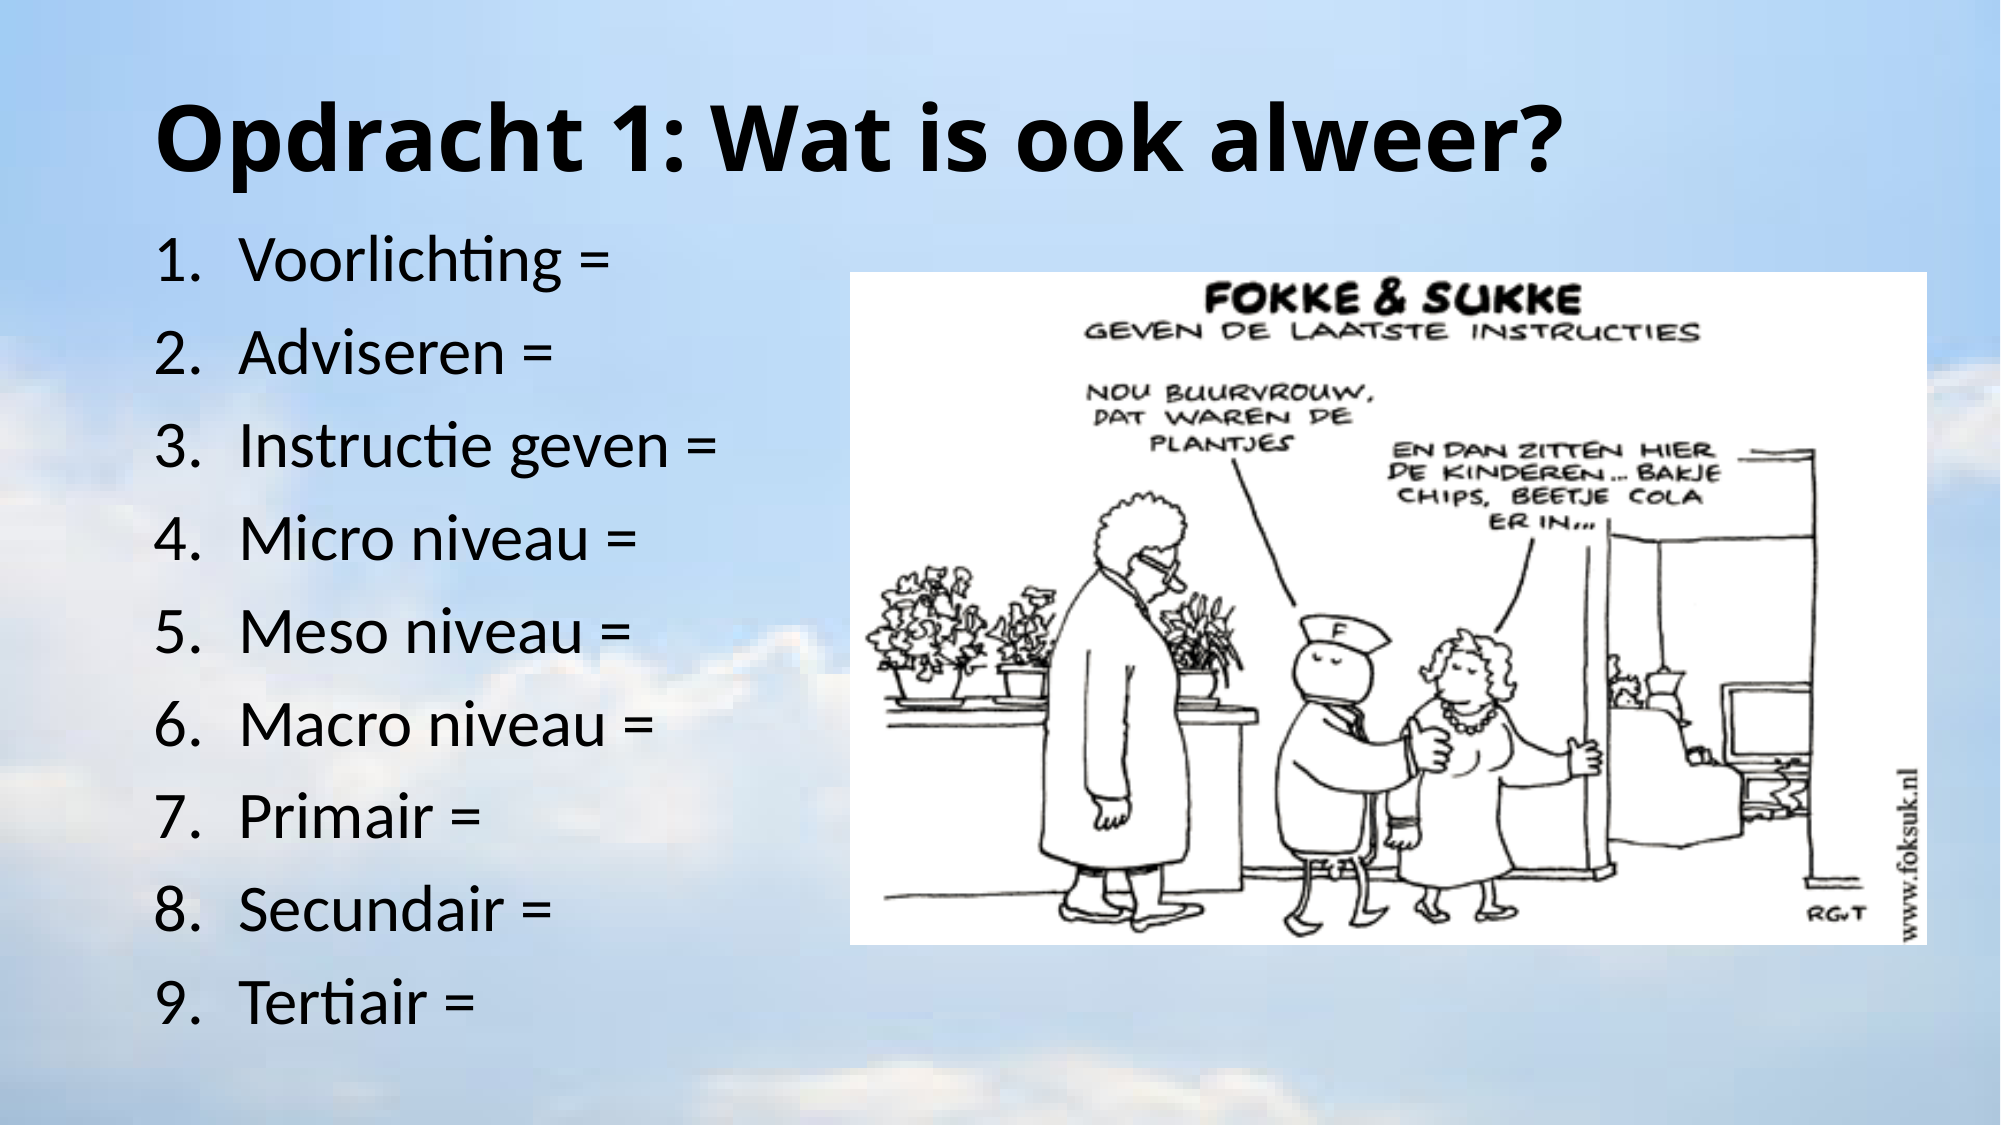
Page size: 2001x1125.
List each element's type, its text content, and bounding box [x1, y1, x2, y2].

list Voorlichting = Adviseren = Instructie geven = Micro niveau = Meso niveau = Macro niveau = Primair = Secundair = Tertiair = [138, 216, 1864, 1125]
picture [0, 0, 2001, 1125]
title Opdracht 1: Wat is ook alweer? [138, 32, 1864, 216]
